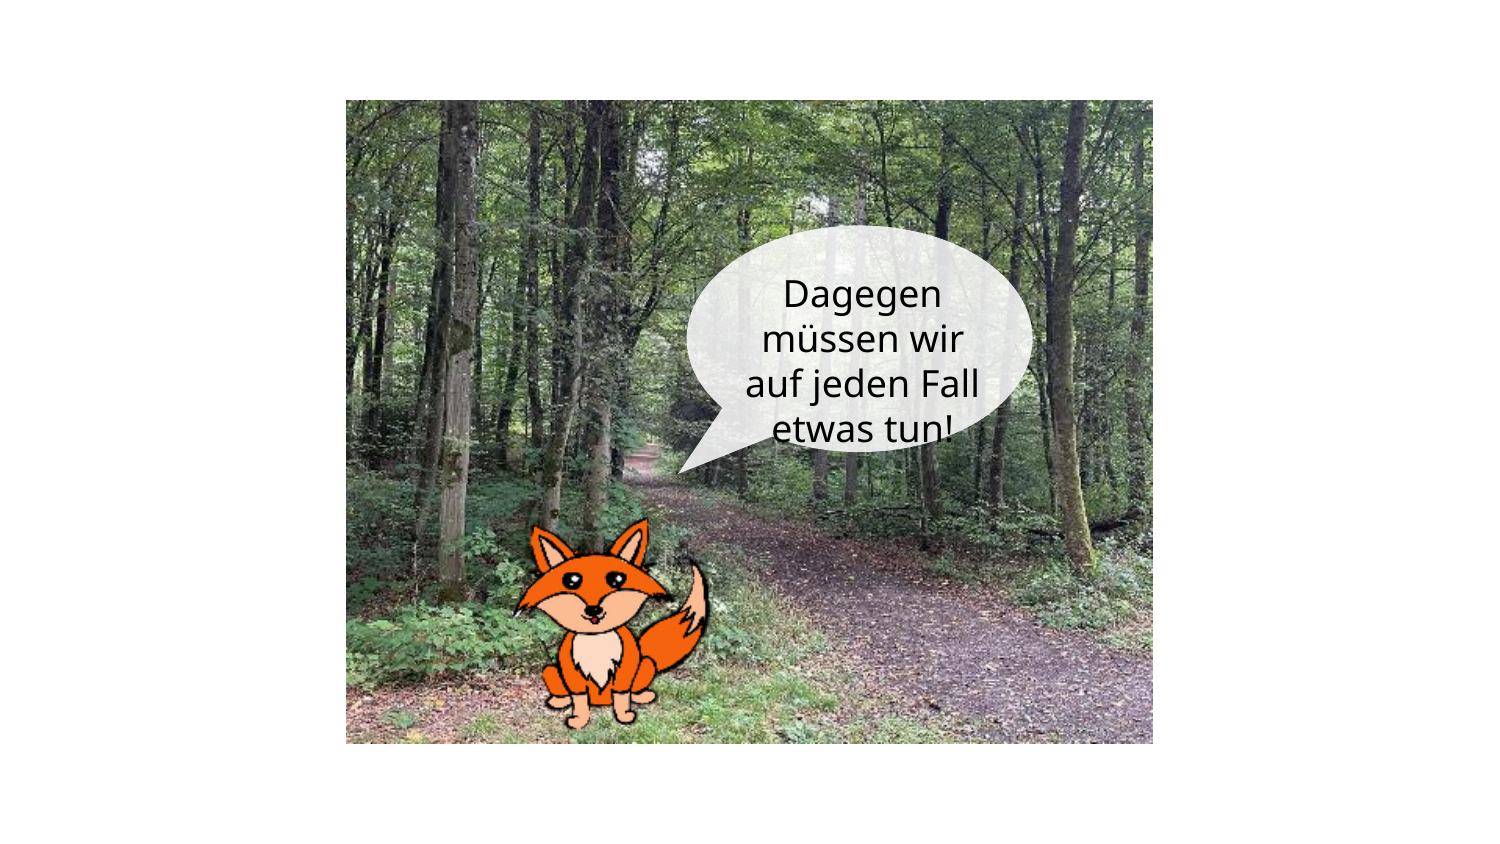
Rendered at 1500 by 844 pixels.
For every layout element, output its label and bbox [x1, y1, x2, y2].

text_box [346, 100, 1153, 744]
